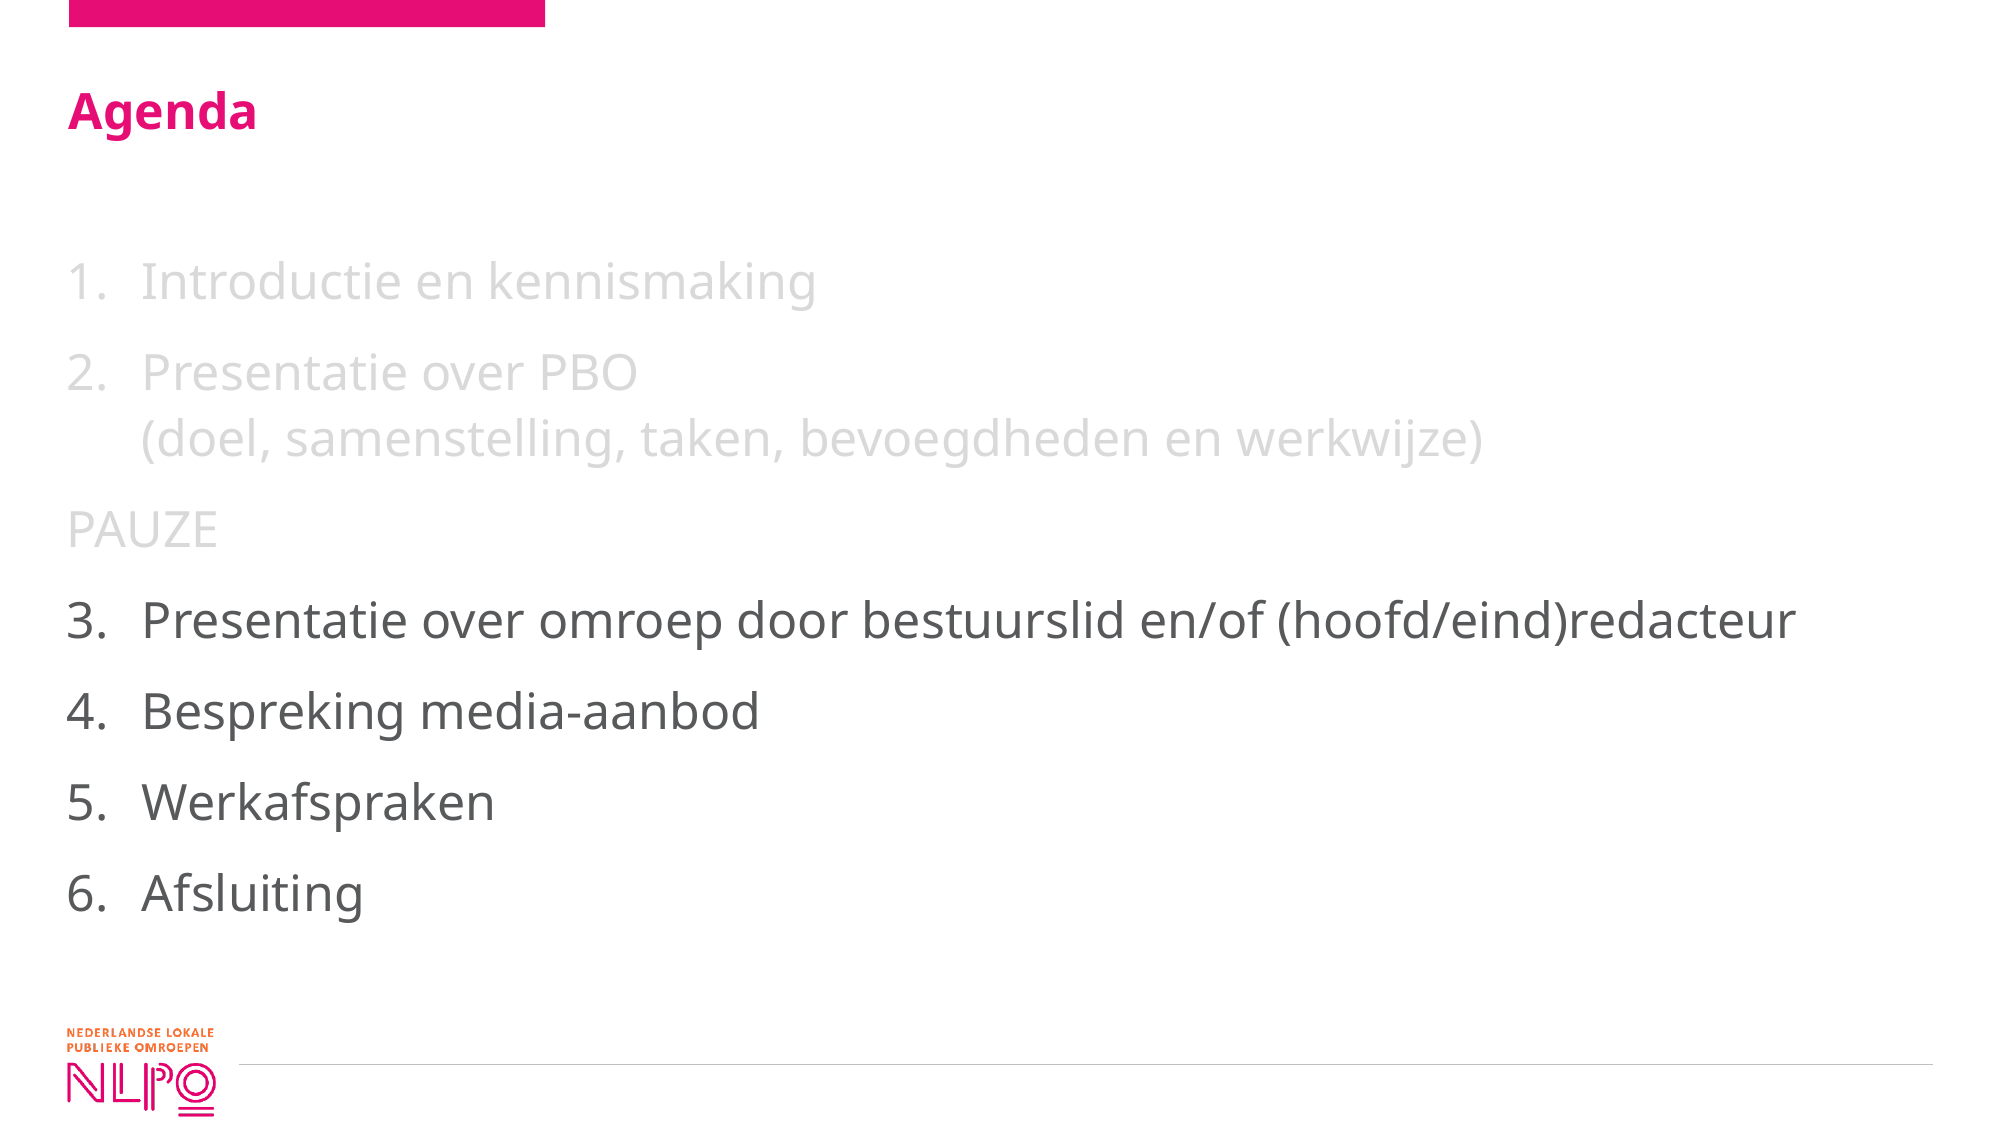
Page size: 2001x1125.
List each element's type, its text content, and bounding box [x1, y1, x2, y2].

list Introductie en kennismaking Presentatie over PBO (doel, samenstelling, taken, bevoegdheden en werkwijze) PAUZE Presentatie over omroep door bestuurslid en/of (hoofd/eind)redacteur Bespreking media-aanbod Werkafspraken Afsluiting [66, 242, 1934, 1018]
title Agenda [68, 59, 1934, 141]
picture [67, 1028, 216, 1118]
